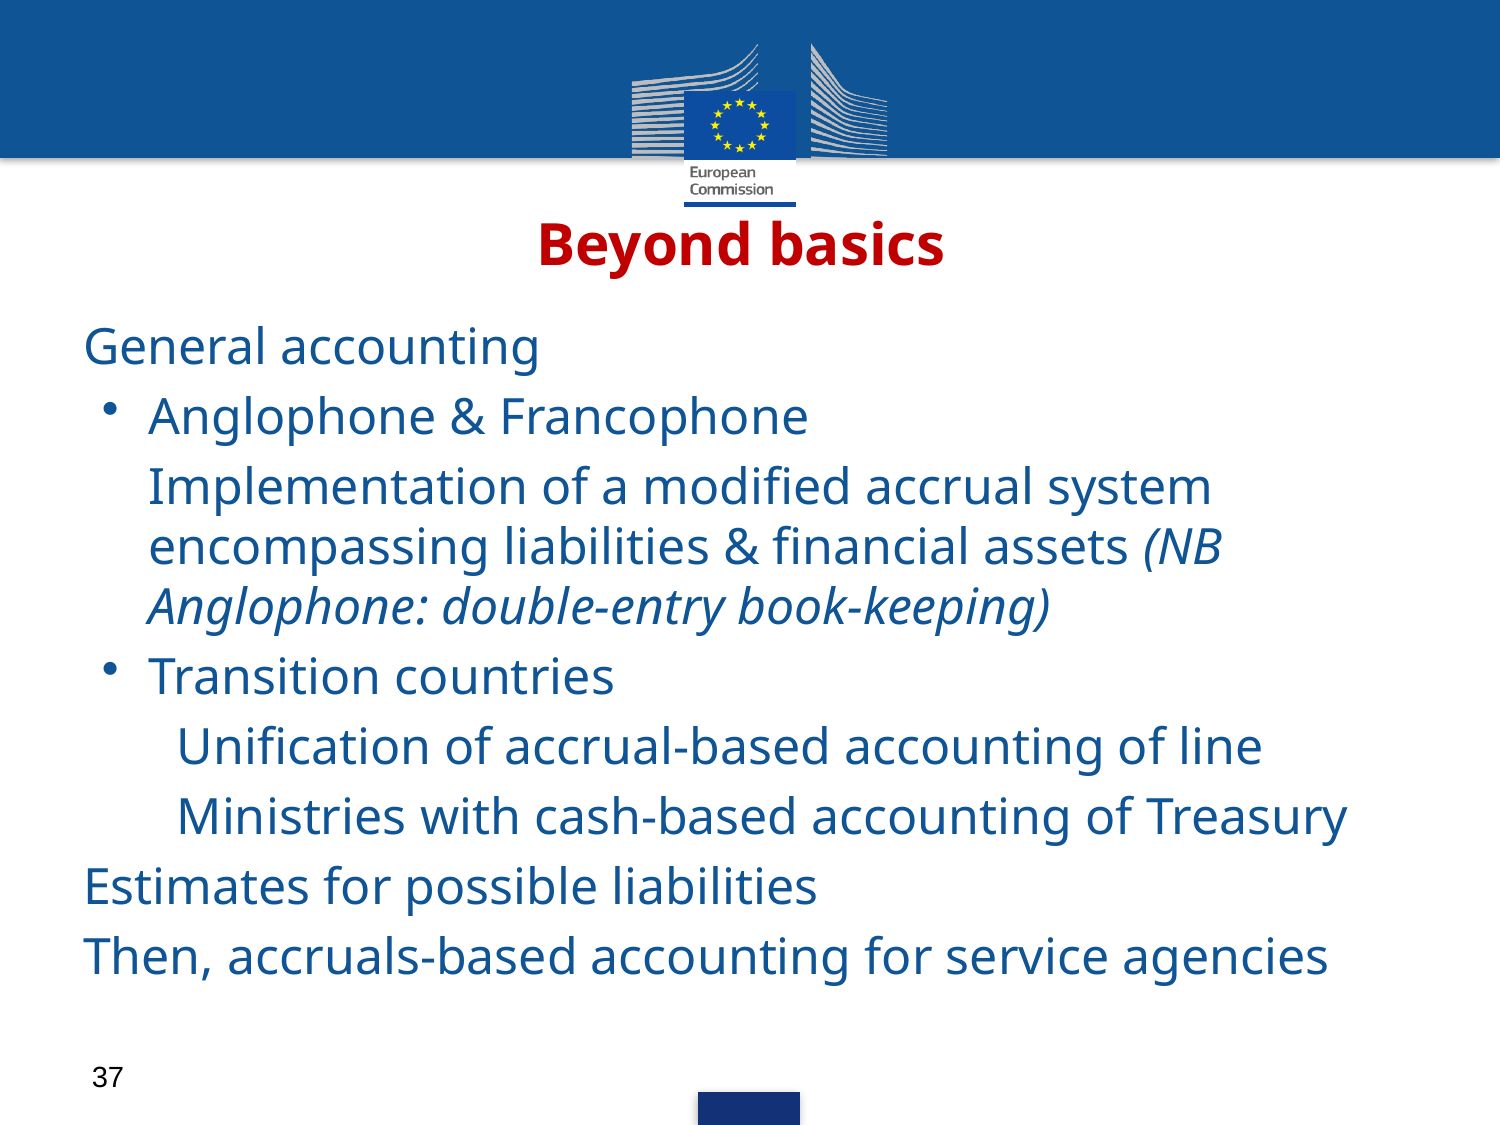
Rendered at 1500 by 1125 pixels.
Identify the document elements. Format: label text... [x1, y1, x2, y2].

list General accounting Anglophone & Francophone Implementation of a modified accrual system encompassing liabilities & financial assets (NB Anglophone: double-entry book-keeping) Transition countries Unification of accrual-based accounting of line Ministries with cash-based accounting of Treasury Estimates for possible liabilities Then, accruals-based accounting for service agencies [11, 307, 1483, 1063]
title Beyond basics [0, 160, 1453, 323]
slide_number 37 [76, 1022, 553, 1102]
